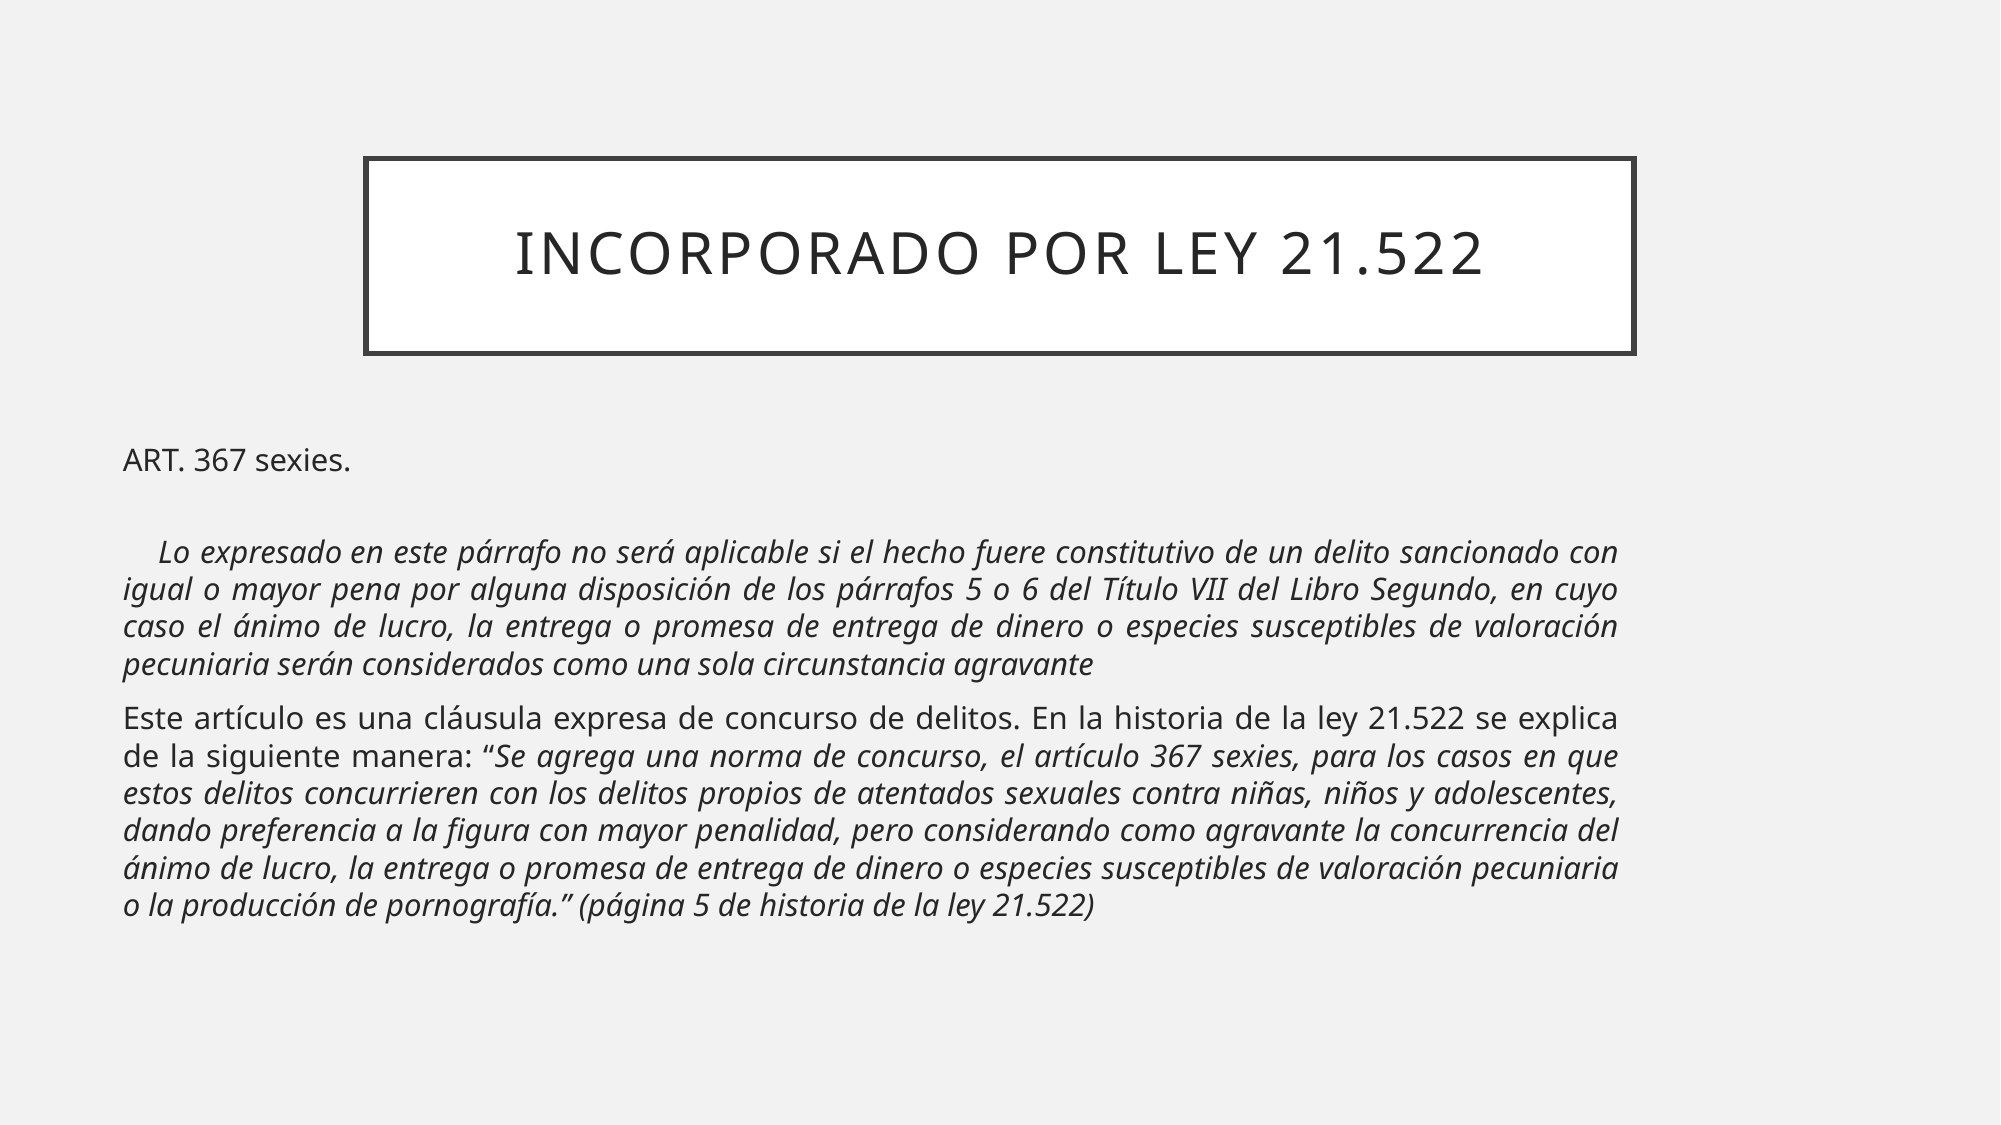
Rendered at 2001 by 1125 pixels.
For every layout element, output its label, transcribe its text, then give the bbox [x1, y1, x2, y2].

list ART. 367 sexies. Lo expresado en este párrafo no será aplicable si el hecho fuere constitutivo de un delito sancionado con igual o mayor pena por alguna disposición de los párrafos 5 o 6 del Título VII del Libro Segundo, en cuyo caso el ánimo de lucro, la entrega o promesa de entrega de dinero o especies susceptibles de valoración pecuniaria serán considerados como una sola circunstancia agravante Este artículo es una cláusula expresa de concurso de delitos. En la historia de la ley 21.522 se explica de la siguiente manera: “Se agrega una norma de concurso, el artículo 367 sexies, para los casos en que estos delitos concurrieren con los delitos propios de atentados sexuales contra niñas, niños y adolescentes, dando preferencia a la figura con mayor penalidad, pero considerando como agravante la concurrencia del ánimo de lucro, la entrega o promesa de entrega de dinero o especies susceptibles de valoración pecuniaria o la producción de pornografía.” (página 5 de historia de la ley 21.522) [107, 432, 1634, 942]
title INCORPORADO POR LEY 21.522 [363, 156, 1637, 356]
